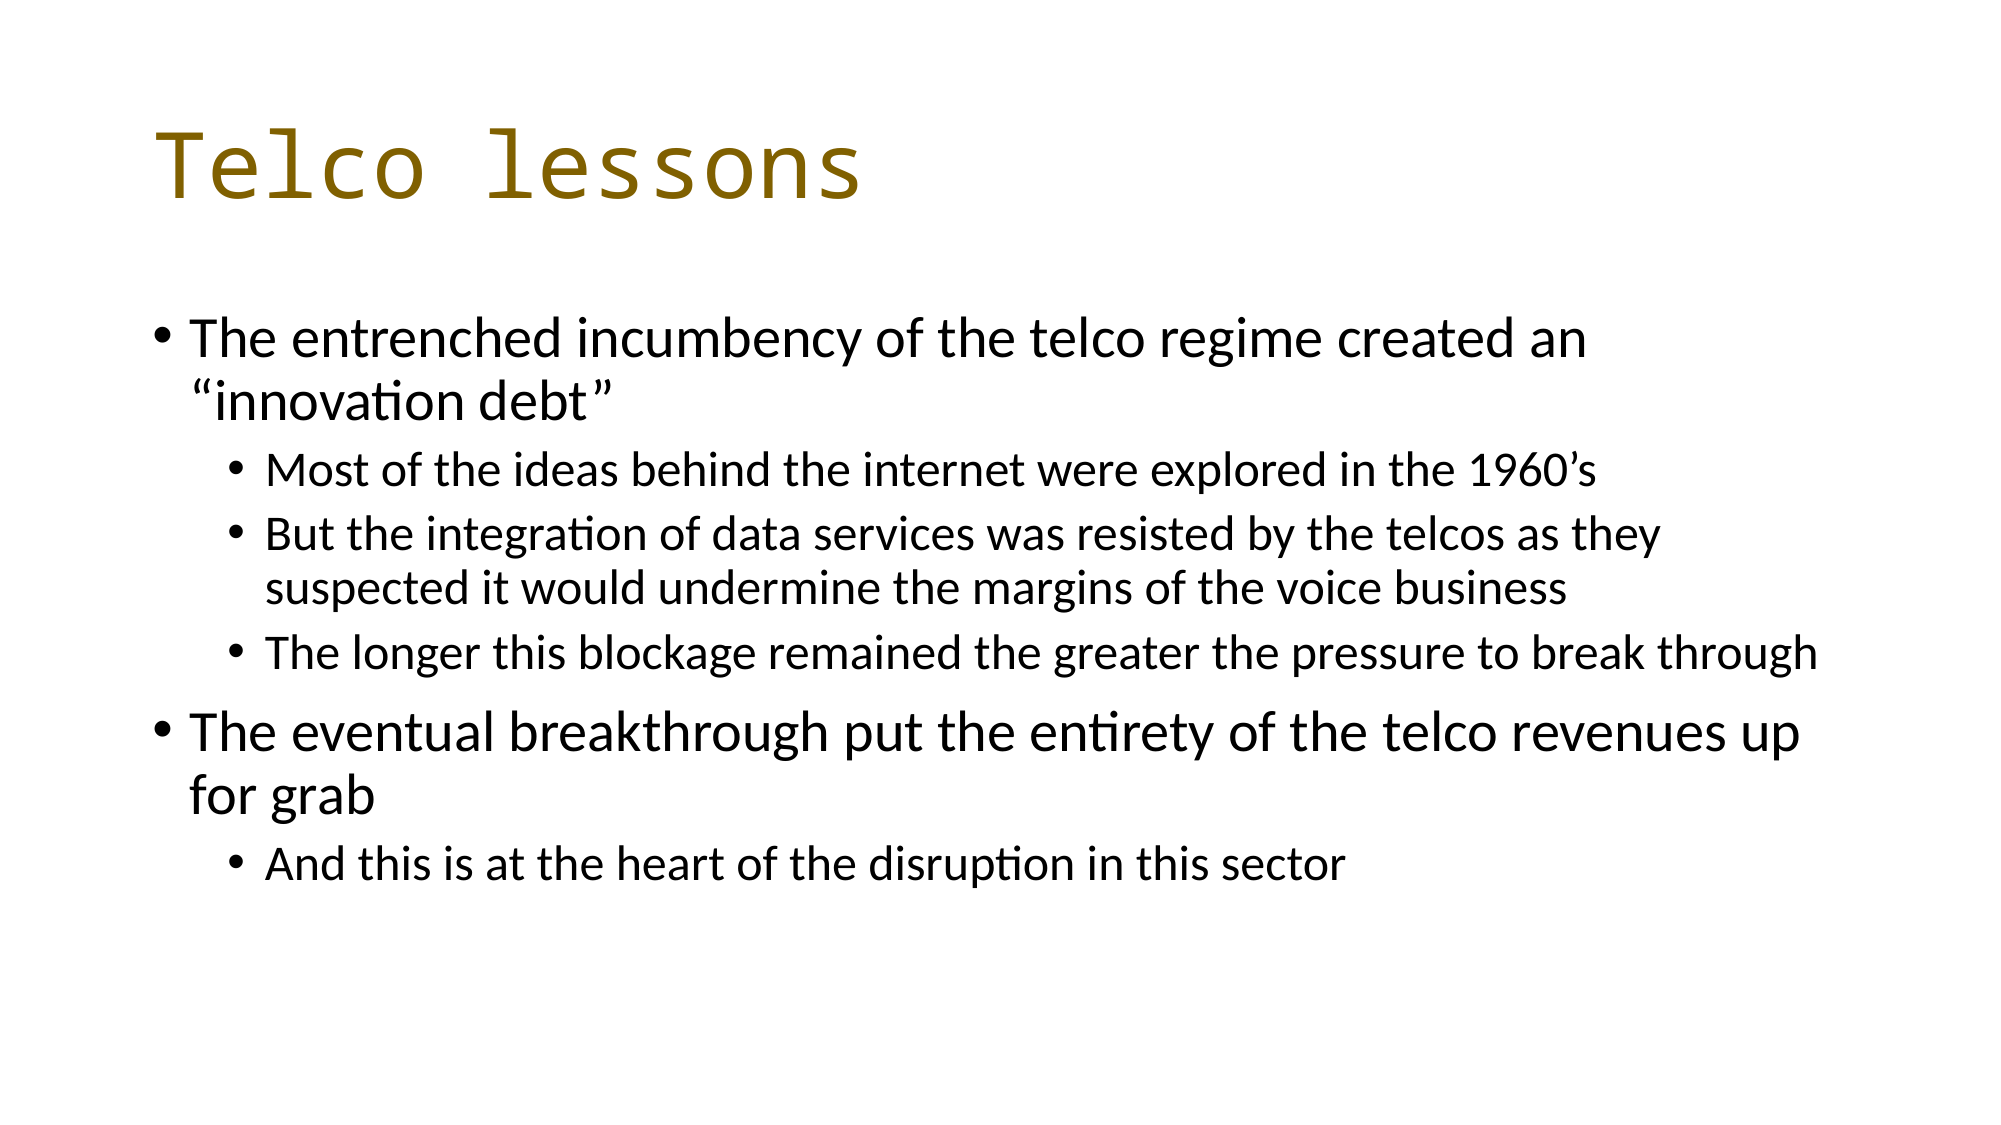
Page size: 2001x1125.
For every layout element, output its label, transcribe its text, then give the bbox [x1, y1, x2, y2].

list The entrenched incumbency of the telco regime created an “innovation debt” Most of the ideas behind the internet were explored in the 1960’s But the integration of data services was resisted by the telcos as they suspected it would undermine the margins of the voice business The longer this blockage remained the greater the pressure to break through The eventual breakthrough put the entirety of the telco revenues up for grab And this is at the heart of the disruption in this sector [137, 299, 1863, 1014]
title Telco lessons [137, 59, 1863, 278]
